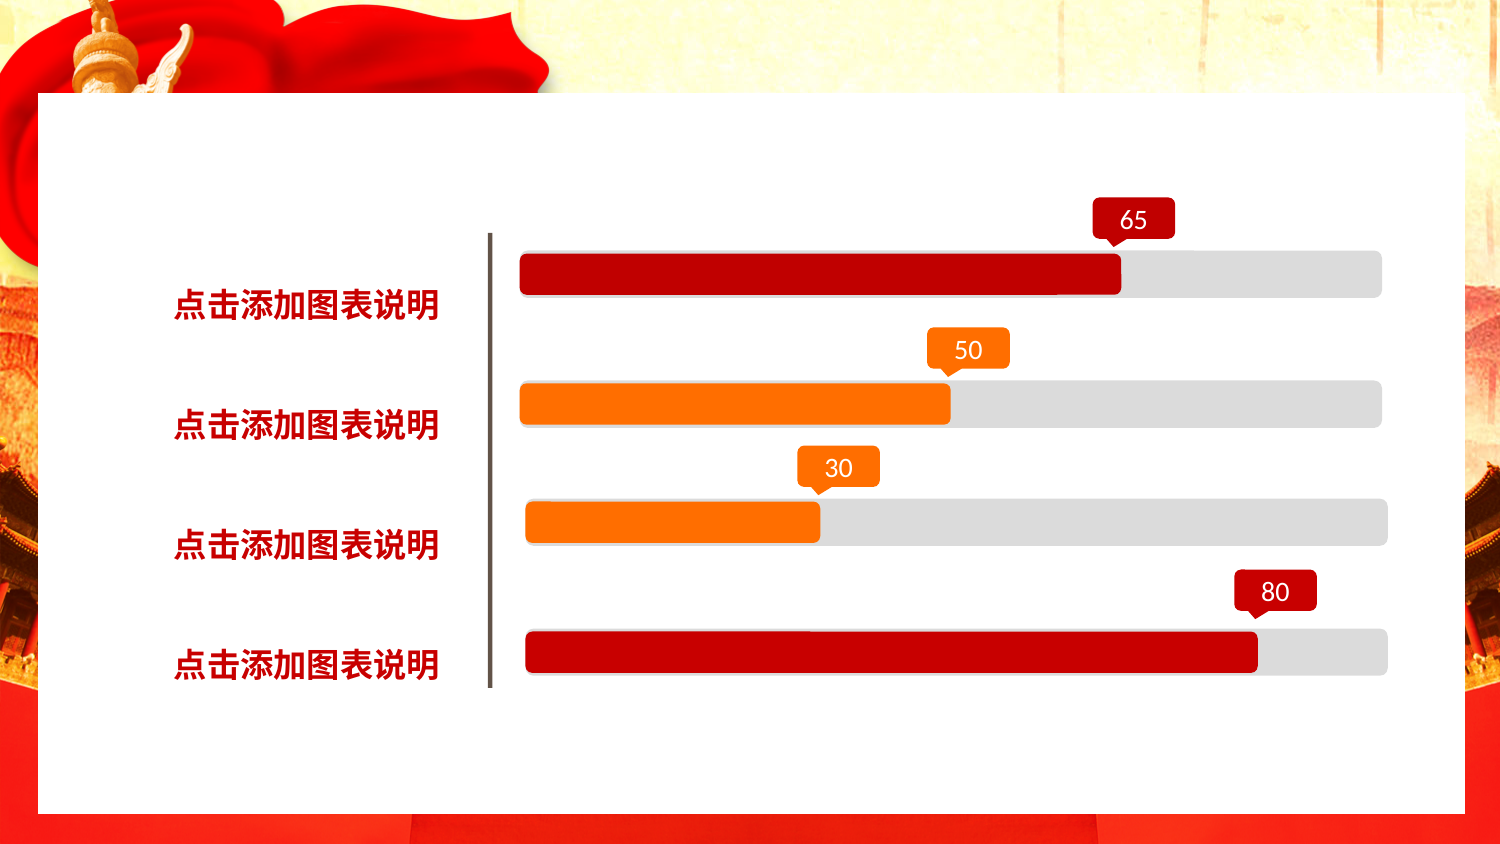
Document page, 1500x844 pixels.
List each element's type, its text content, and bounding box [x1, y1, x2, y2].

text_box 65 [1092, 197, 1176, 248]
text_box [525, 501, 821, 543]
text_box [525, 498, 1388, 546]
text_box [519, 383, 951, 425]
text_box 80 [1234, 569, 1317, 620]
text_box 点击添加图表说明 点击添加图表说明 点击添加图表说明 点击添加图表说明 [123, 197, 490, 692]
text_box 30 [797, 445, 880, 496]
title [0, 45, 1294, 208]
text_box [520, 250, 1383, 298]
picture [0, 0, 1500, 844]
text_box [525, 631, 1258, 673]
text_box [520, 380, 1383, 428]
text_box 50 [926, 327, 1010, 377]
text_box [525, 628, 1388, 676]
text_box [519, 253, 1122, 295]
